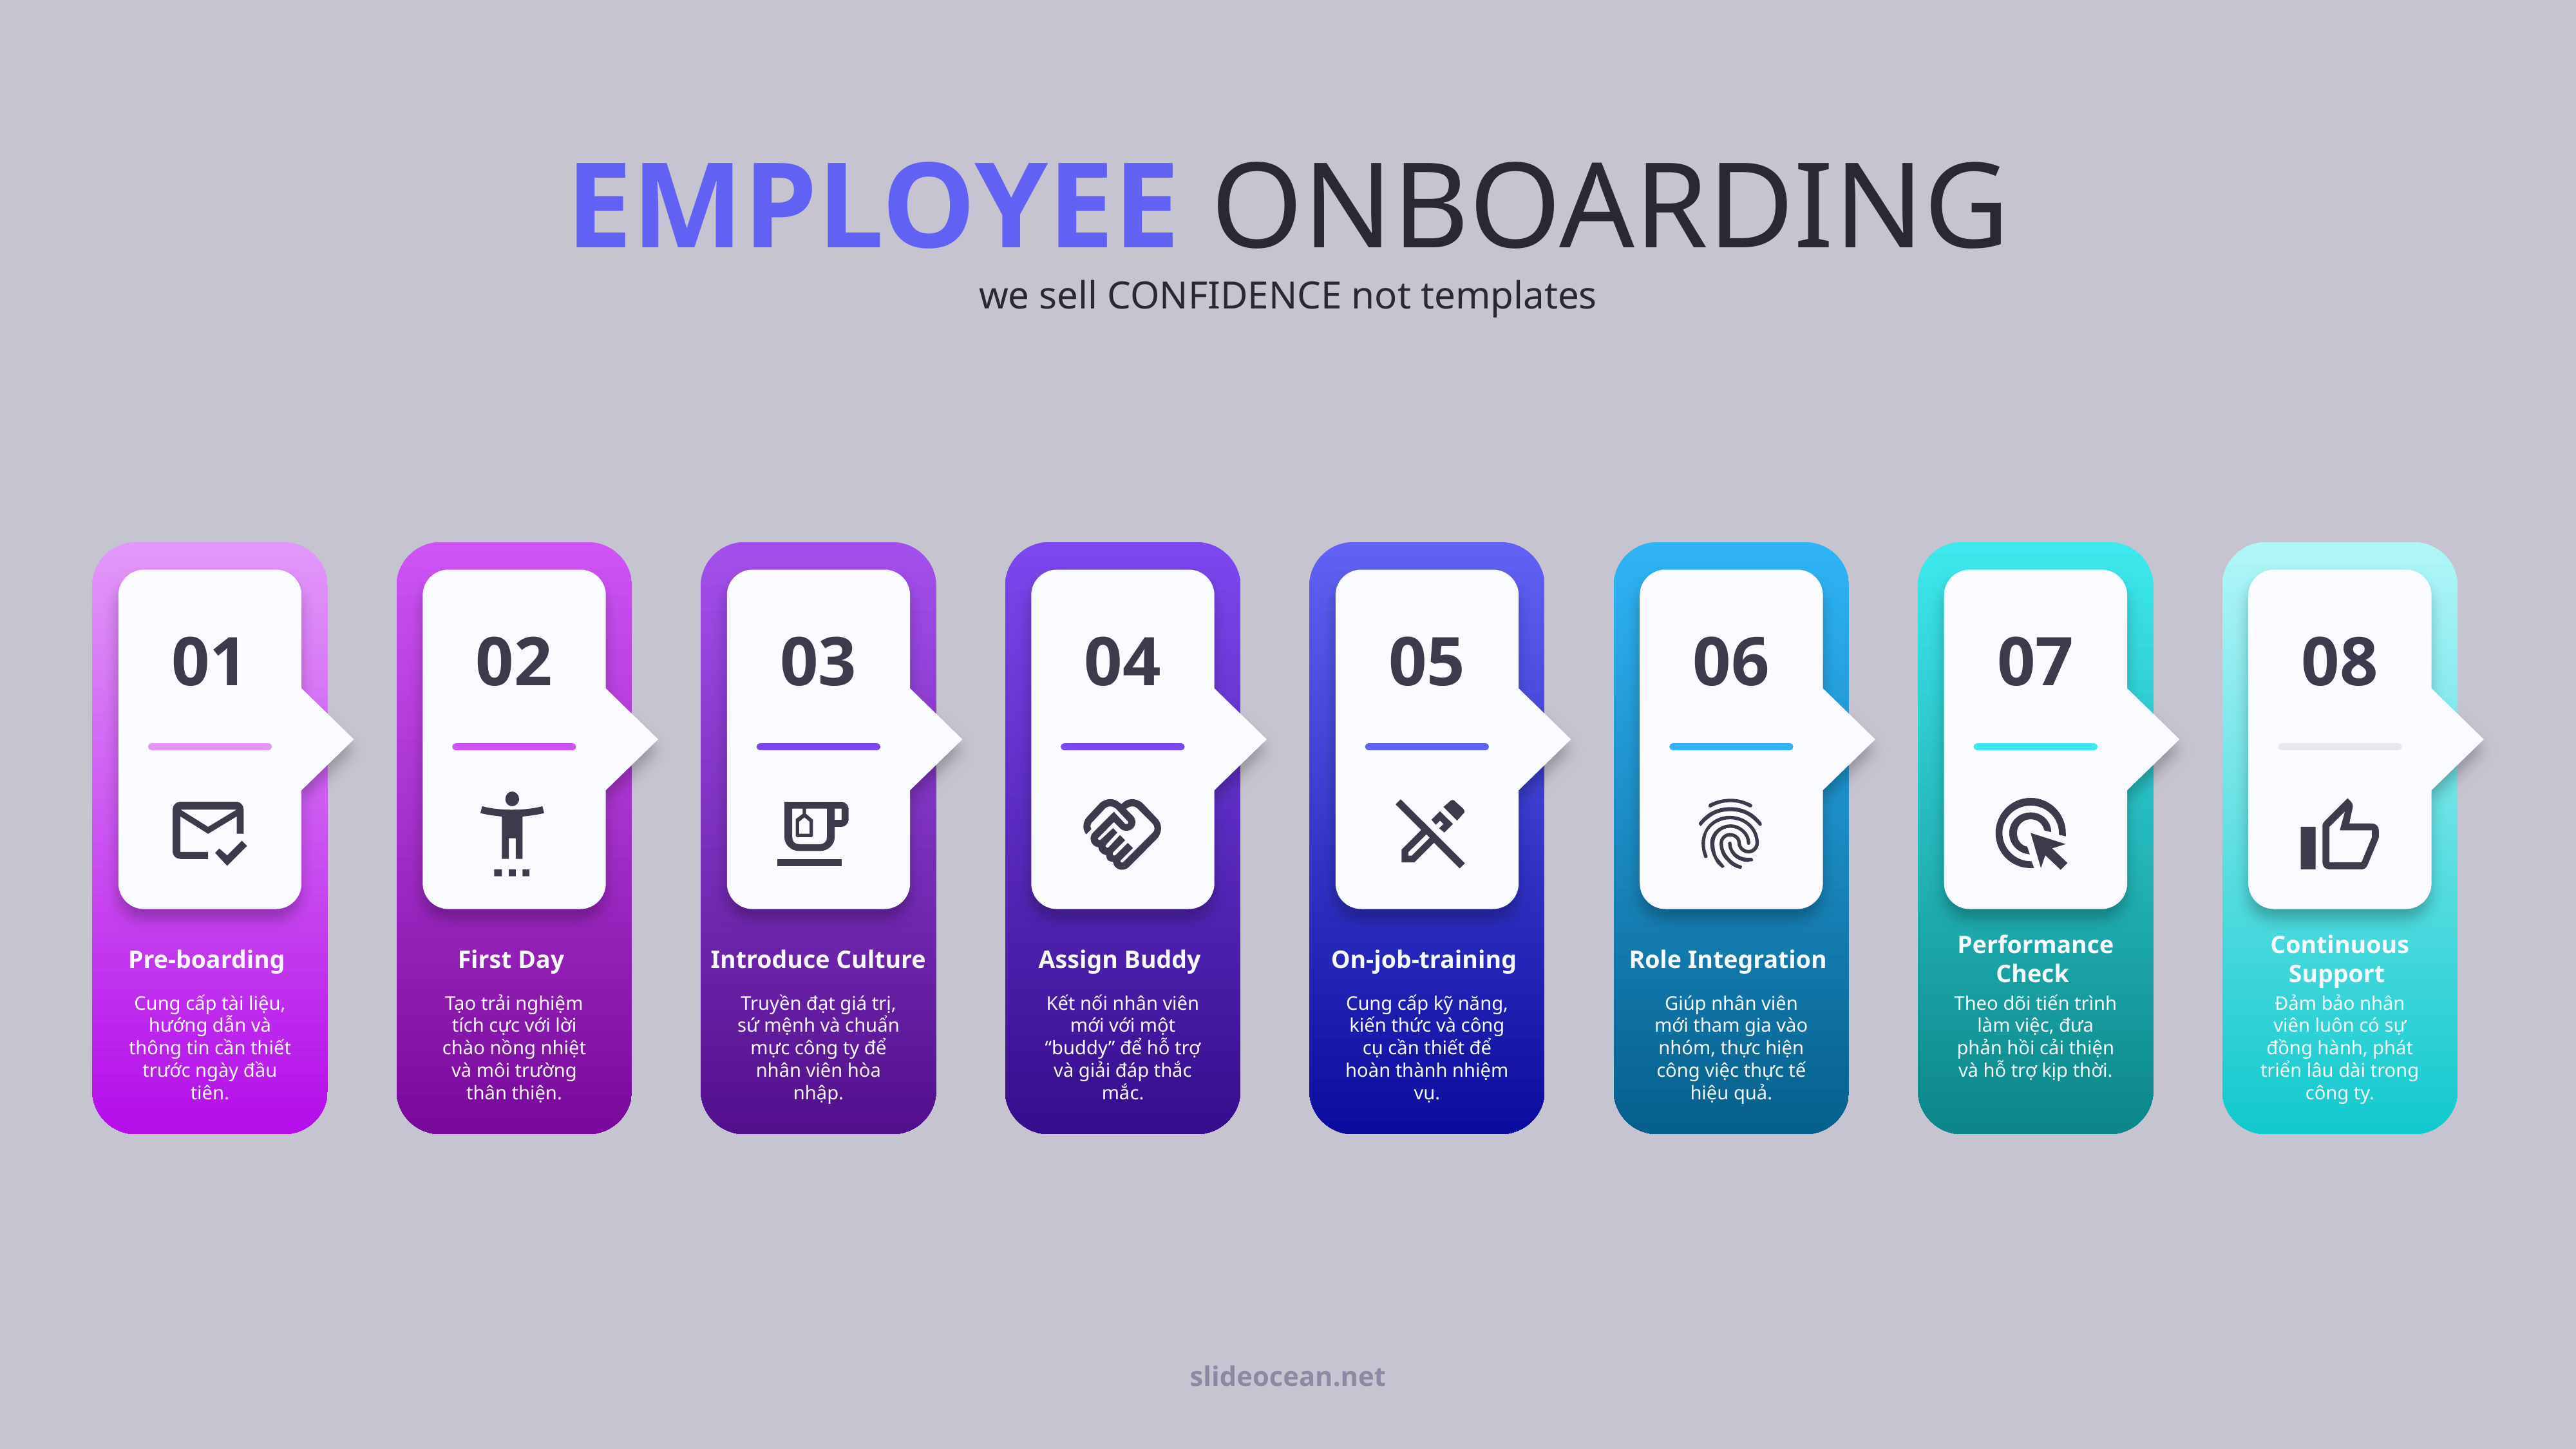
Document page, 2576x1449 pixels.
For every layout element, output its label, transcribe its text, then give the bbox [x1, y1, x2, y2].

text_box [1617, 1110, 1846, 1135]
text_box [1995, 797, 2066, 868]
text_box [1005, 938, 1241, 1110]
text_box [1009, 1110, 1237, 1135]
text_box [704, 1110, 933, 1135]
text_box [494, 869, 502, 876]
text_box [509, 869, 516, 876]
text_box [1917, 938, 2154, 1088]
text_box [95, 1110, 325, 1135]
text_box [522, 869, 530, 876]
text_box [726, 568, 964, 911]
text_box 08 [2281, 614, 2399, 704]
text_box [2322, 798, 2379, 869]
text_box [1308, 541, 1546, 1095]
text_box 01 [151, 614, 269, 704]
text_box [1943, 568, 2181, 911]
text_box [1638, 568, 1877, 911]
text_box [173, 801, 244, 859]
text_box [1334, 568, 1573, 911]
text_box [699, 541, 938, 1095]
text_box [1708, 799, 1752, 808]
text_box [1917, 541, 2155, 1135]
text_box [1613, 938, 1850, 1110]
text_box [396, 938, 632, 1088]
text_box [1613, 541, 1850, 1098]
text_box [2031, 833, 2068, 870]
text_box [214, 840, 247, 866]
text_box [1030, 568, 1269, 911]
text_box slideocean.net [1180, 1354, 1396, 1397]
text_box [421, 568, 660, 911]
text_box [1698, 807, 1762, 826]
text_box [1004, 541, 1242, 1098]
text_box EMPLOYEE ONBOARDING [556, 125, 2020, 276]
text_box [2300, 826, 2316, 869]
text_box 06 [1672, 614, 1790, 704]
text_box 07 [1976, 614, 2094, 704]
text_box [117, 568, 355, 911]
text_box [1309, 938, 1546, 1110]
text_box [1701, 815, 1759, 869]
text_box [700, 938, 937, 1110]
text_box [91, 541, 329, 1095]
text_box [1083, 799, 1161, 870]
text_box 02 [455, 614, 573, 704]
text_box 03 [759, 614, 877, 704]
text_box we sell CONFIDENCE not templates [969, 276, 1607, 321]
text_box 05 [1368, 614, 1486, 704]
text_box [1312, 1110, 1541, 1135]
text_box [2222, 938, 2458, 1088]
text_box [777, 801, 849, 867]
text_box 04 [1064, 614, 1182, 704]
text_box [480, 806, 544, 859]
text_box [395, 541, 633, 1135]
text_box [91, 938, 328, 1110]
text_box [1396, 799, 1465, 869]
text_box [505, 791, 520, 806]
text_box [2247, 568, 2486, 911]
text_box [2221, 541, 2459, 1135]
